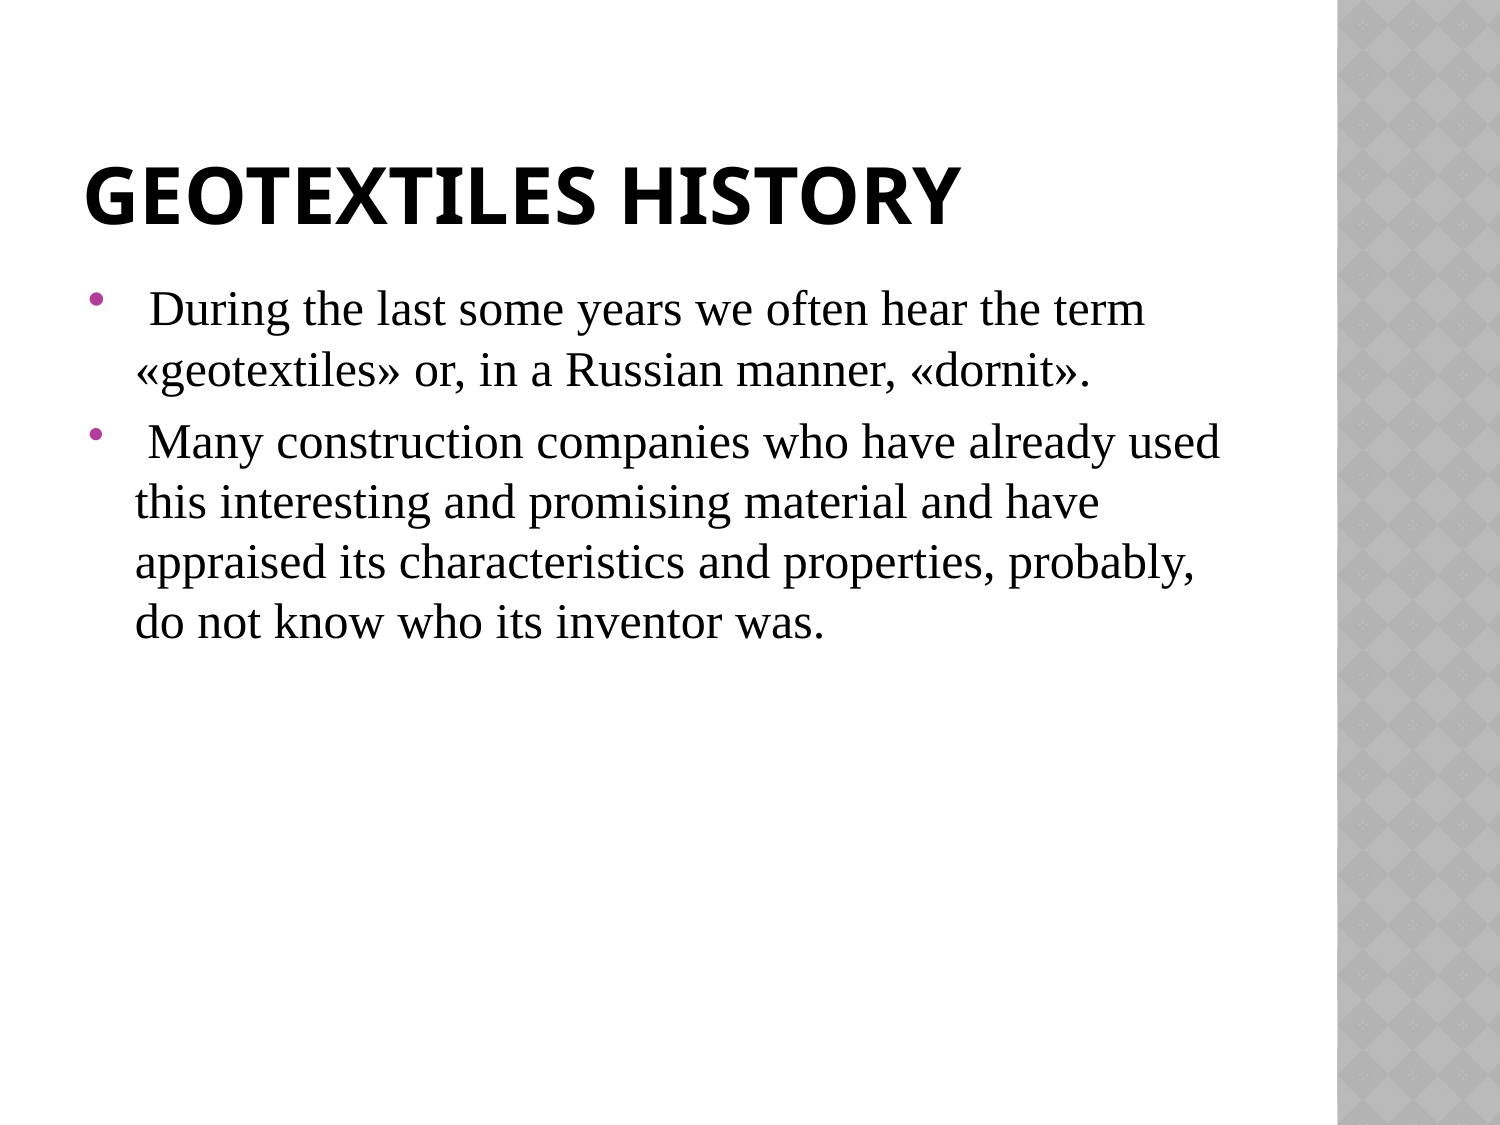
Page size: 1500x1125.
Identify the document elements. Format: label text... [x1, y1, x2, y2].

title Geotextiles History [75, 52, 1263, 240]
list During the last some years we often hear the term «geotextiles» or, in a Russian manner, «dornit». Many construction companies who have already used this interesting and promising material and have appraised its characteristics and properties, probably, do not know who its inventor was. [75, 264, 1263, 1059]
